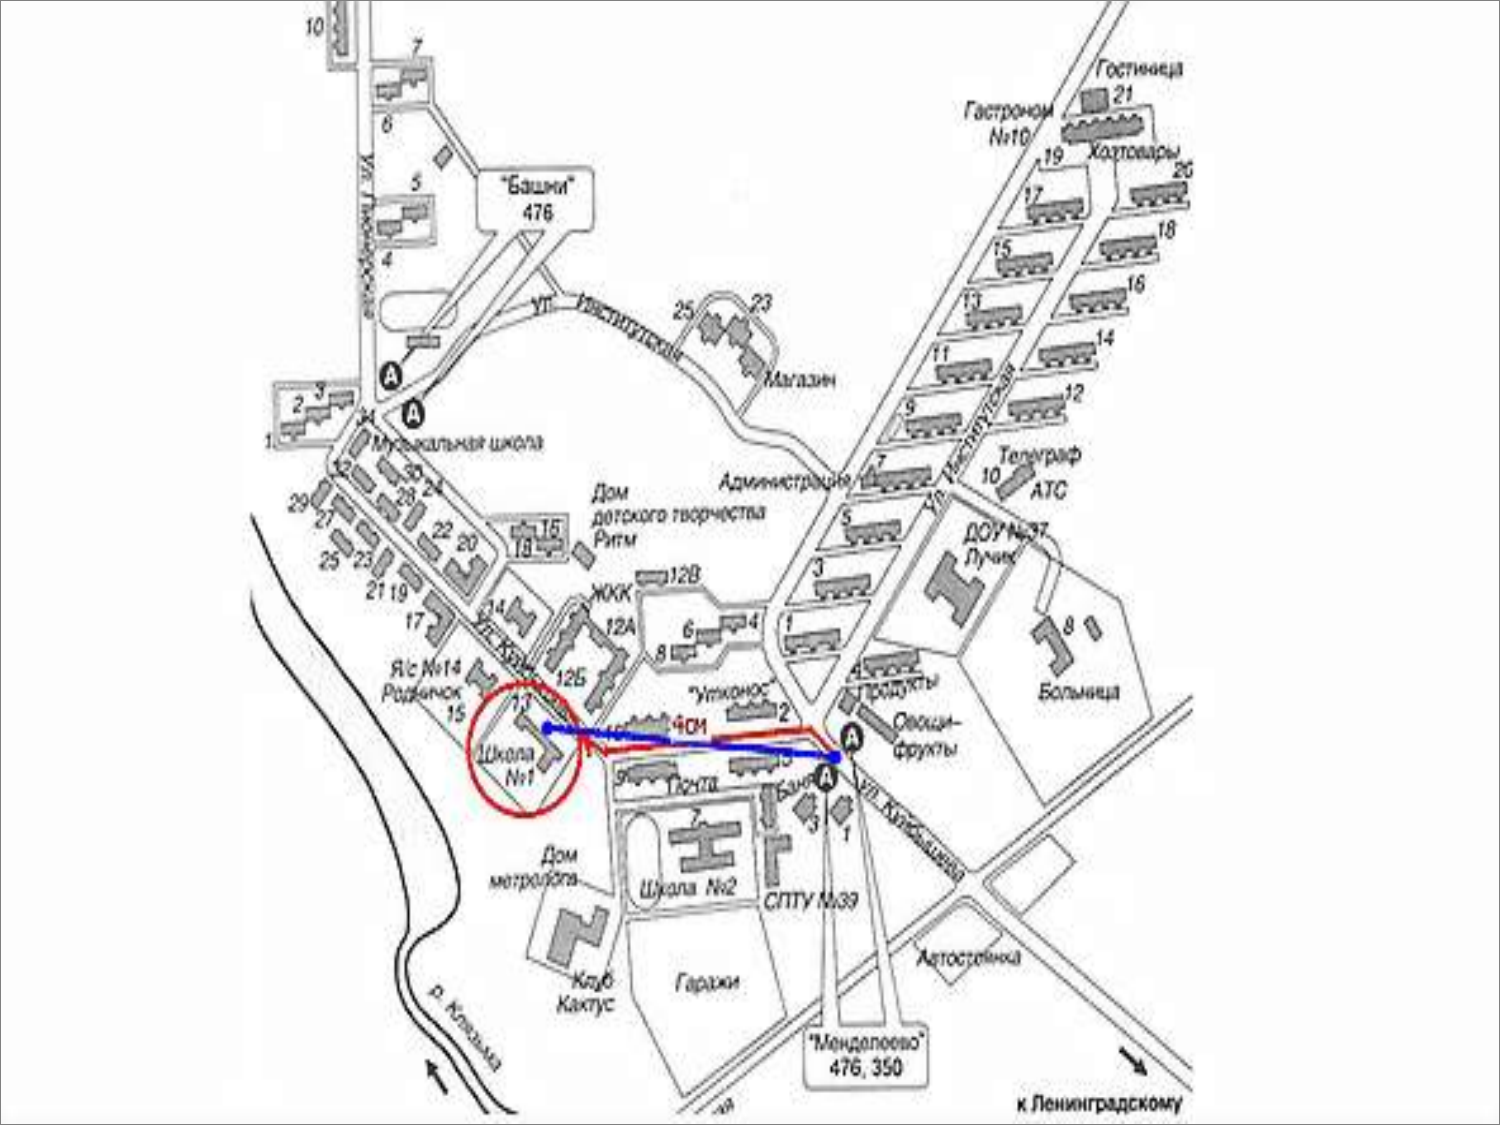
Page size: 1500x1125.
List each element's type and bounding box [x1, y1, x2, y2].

list [0, 0, 1500, 1125]
